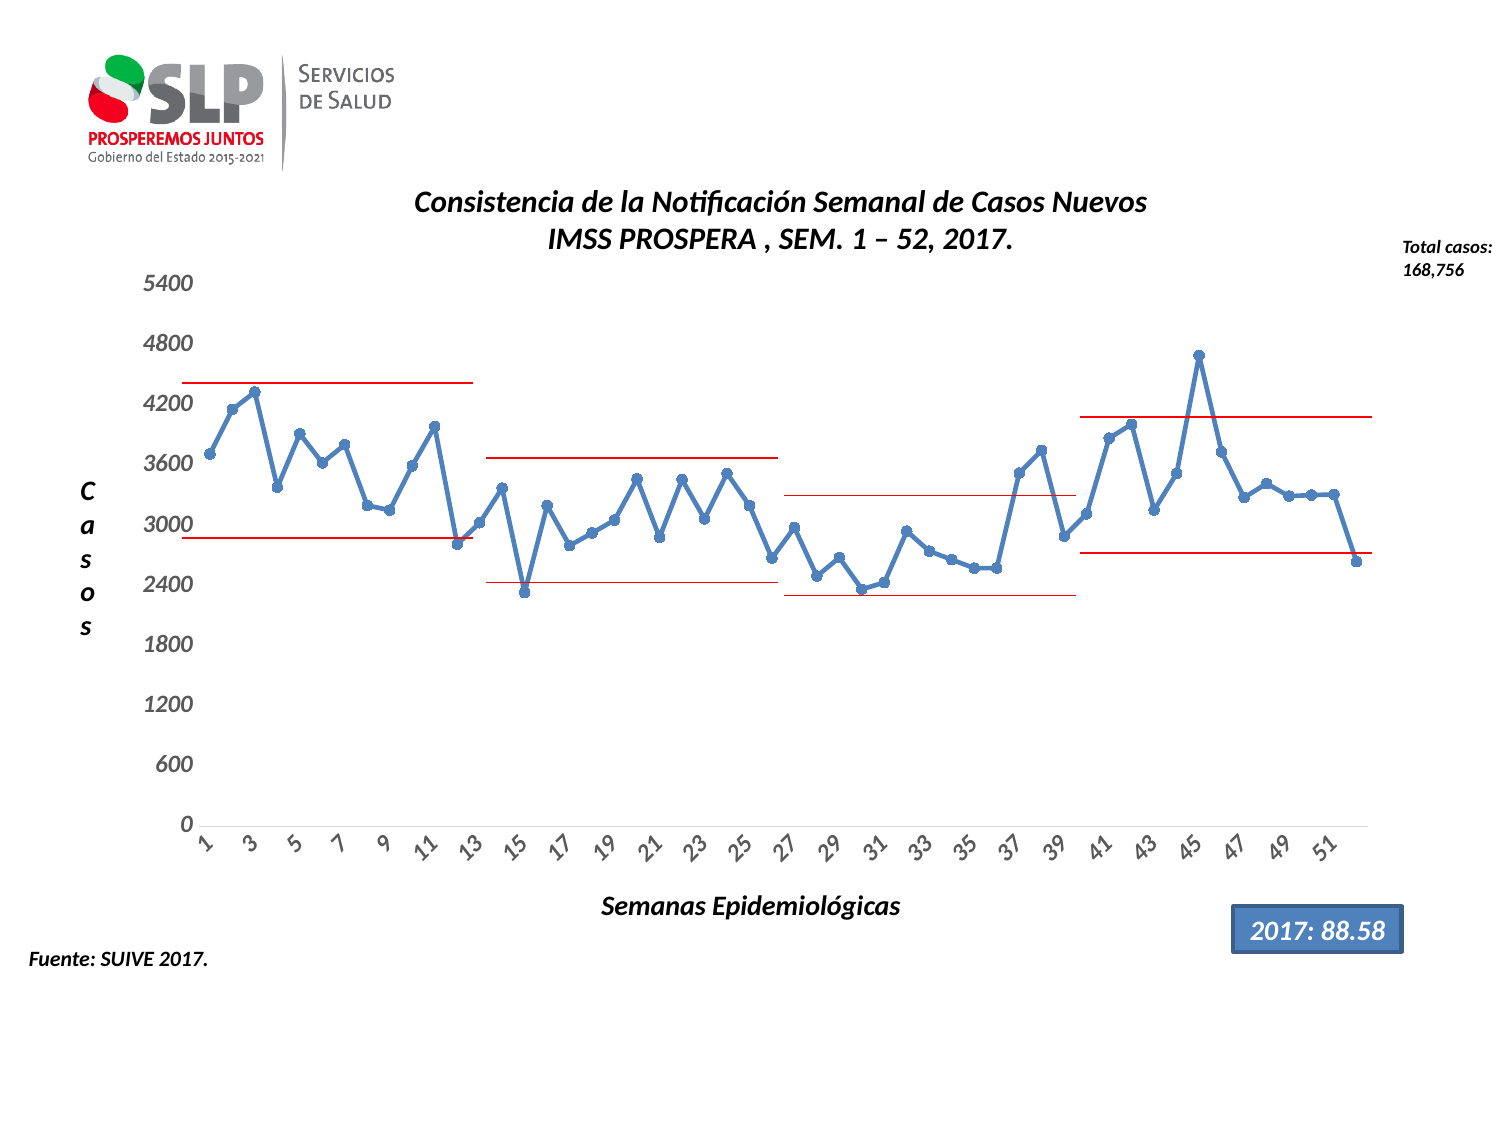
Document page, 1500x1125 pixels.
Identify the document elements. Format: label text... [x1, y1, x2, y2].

text_box Consistencia de la Notificación Semanal de Casos Nuevos IMSS PROSPERA , SEM. 1 – 52, 2017. [202, 173, 1360, 258]
text_box 2017: 88.58 [1231, 904, 1404, 954]
picture [88, 54, 394, 172]
text_box Casos [65, 465, 102, 649]
text_box Fuente: SUIVE 2017. [14, 937, 370, 979]
chart [116, 260, 1394, 881]
text_box Total casos: 168,756 [1387, 227, 1500, 288]
text_box Semanas Epidemiológicas [420, 889, 1088, 929]
